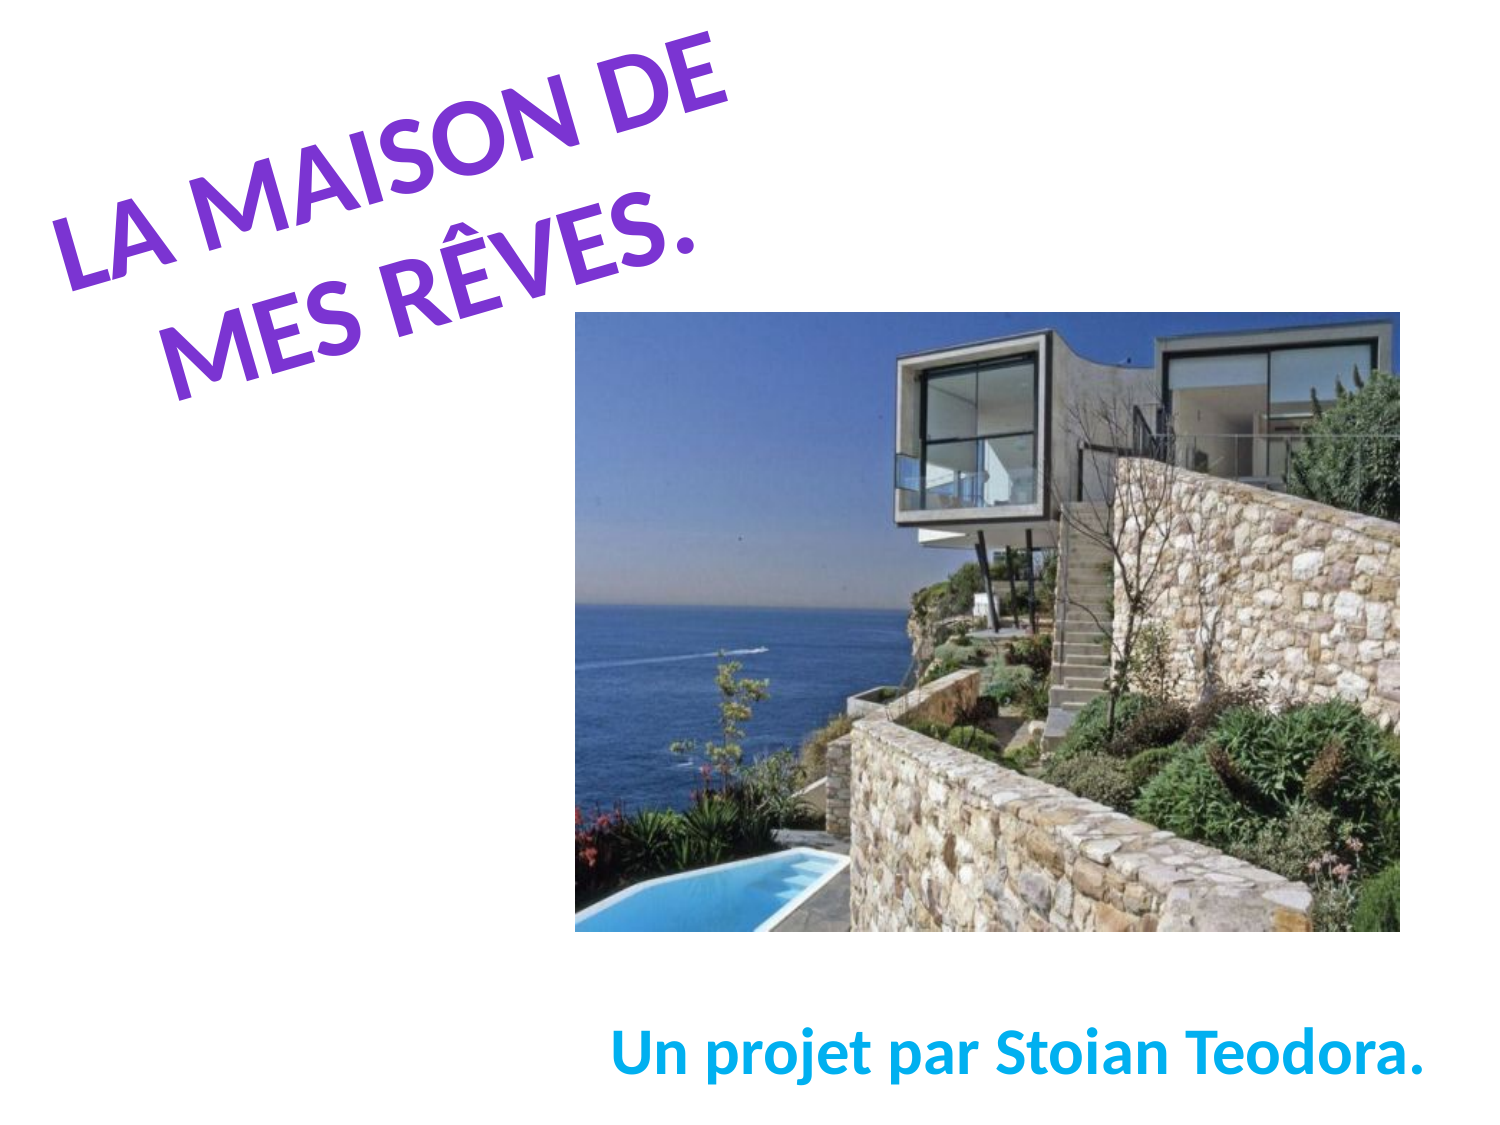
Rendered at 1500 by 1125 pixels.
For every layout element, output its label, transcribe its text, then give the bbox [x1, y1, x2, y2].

picture [574, 312, 1401, 932]
subtitle Un projet par Stoian Teodora. [537, 999, 1500, 1125]
text_box La maison de mes rêves. [0, 0, 812, 462]
